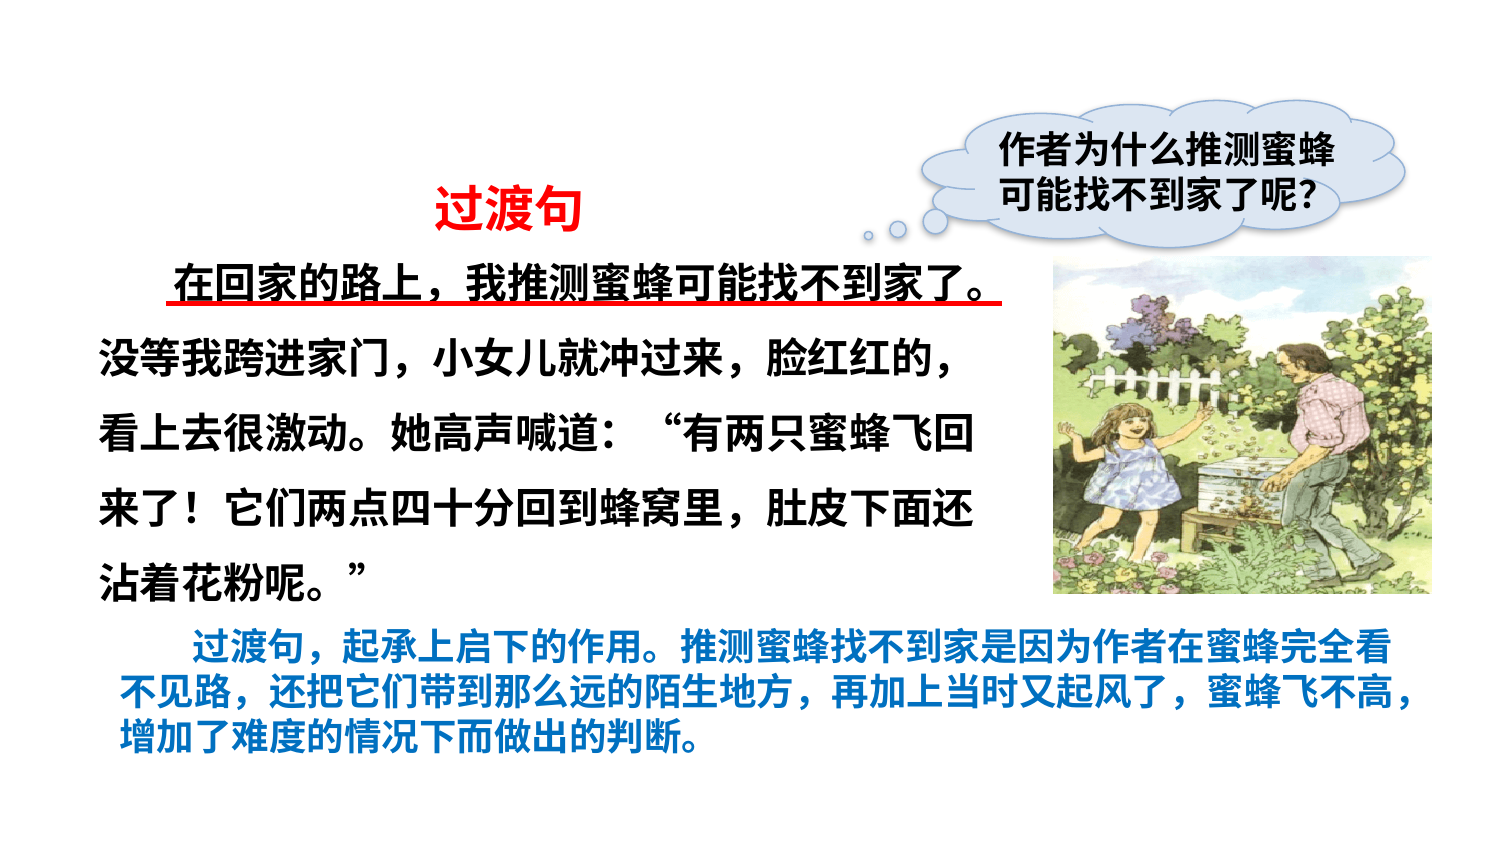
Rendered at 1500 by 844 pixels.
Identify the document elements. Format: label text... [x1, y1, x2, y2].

text_box 过渡句，起承上启下的作用。推测蜜蜂找不到家是因为作者在蜜蜂完全看不见路，还把它们带到那么远的陌生地方，再加上当时又起风了，蜜蜂飞不高，增加了难度的情况下而做出的判断。 [104, 615, 1434, 766]
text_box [922, 99, 1405, 248]
text_box 过渡句 [419, 170, 600, 245]
text_box 在回家的路上，我推测蜜蜂可能找不到家了。没等我跨进家门，小女儿就冲过来，脸红红的，看上去很激动。她高声喊道：“有两只蜜蜂飞回来了！它们两点四十分回到蜂窝里，肚皮下面还沾着花粉呢。” [83, 224, 1012, 615]
picture [0, 0, 1500, 844]
